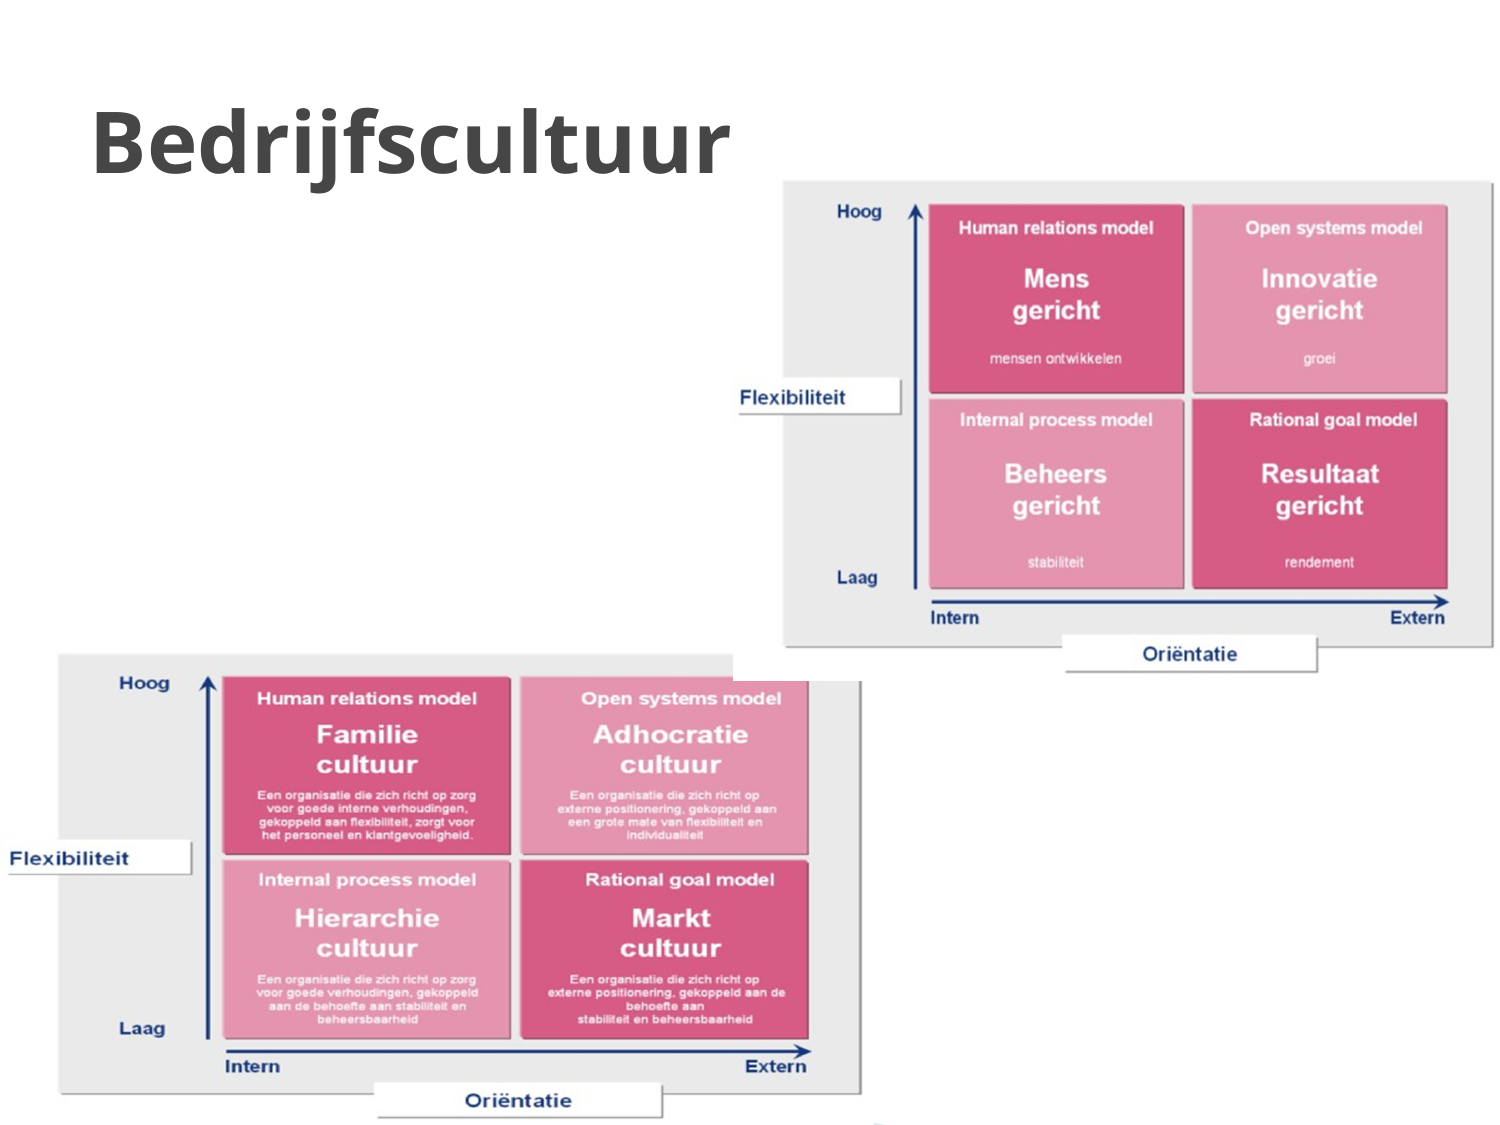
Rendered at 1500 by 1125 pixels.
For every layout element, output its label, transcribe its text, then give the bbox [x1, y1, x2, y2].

title Bedrijfscultuur [75, 45, 1425, 233]
picture [0, 173, 1500, 1125]
